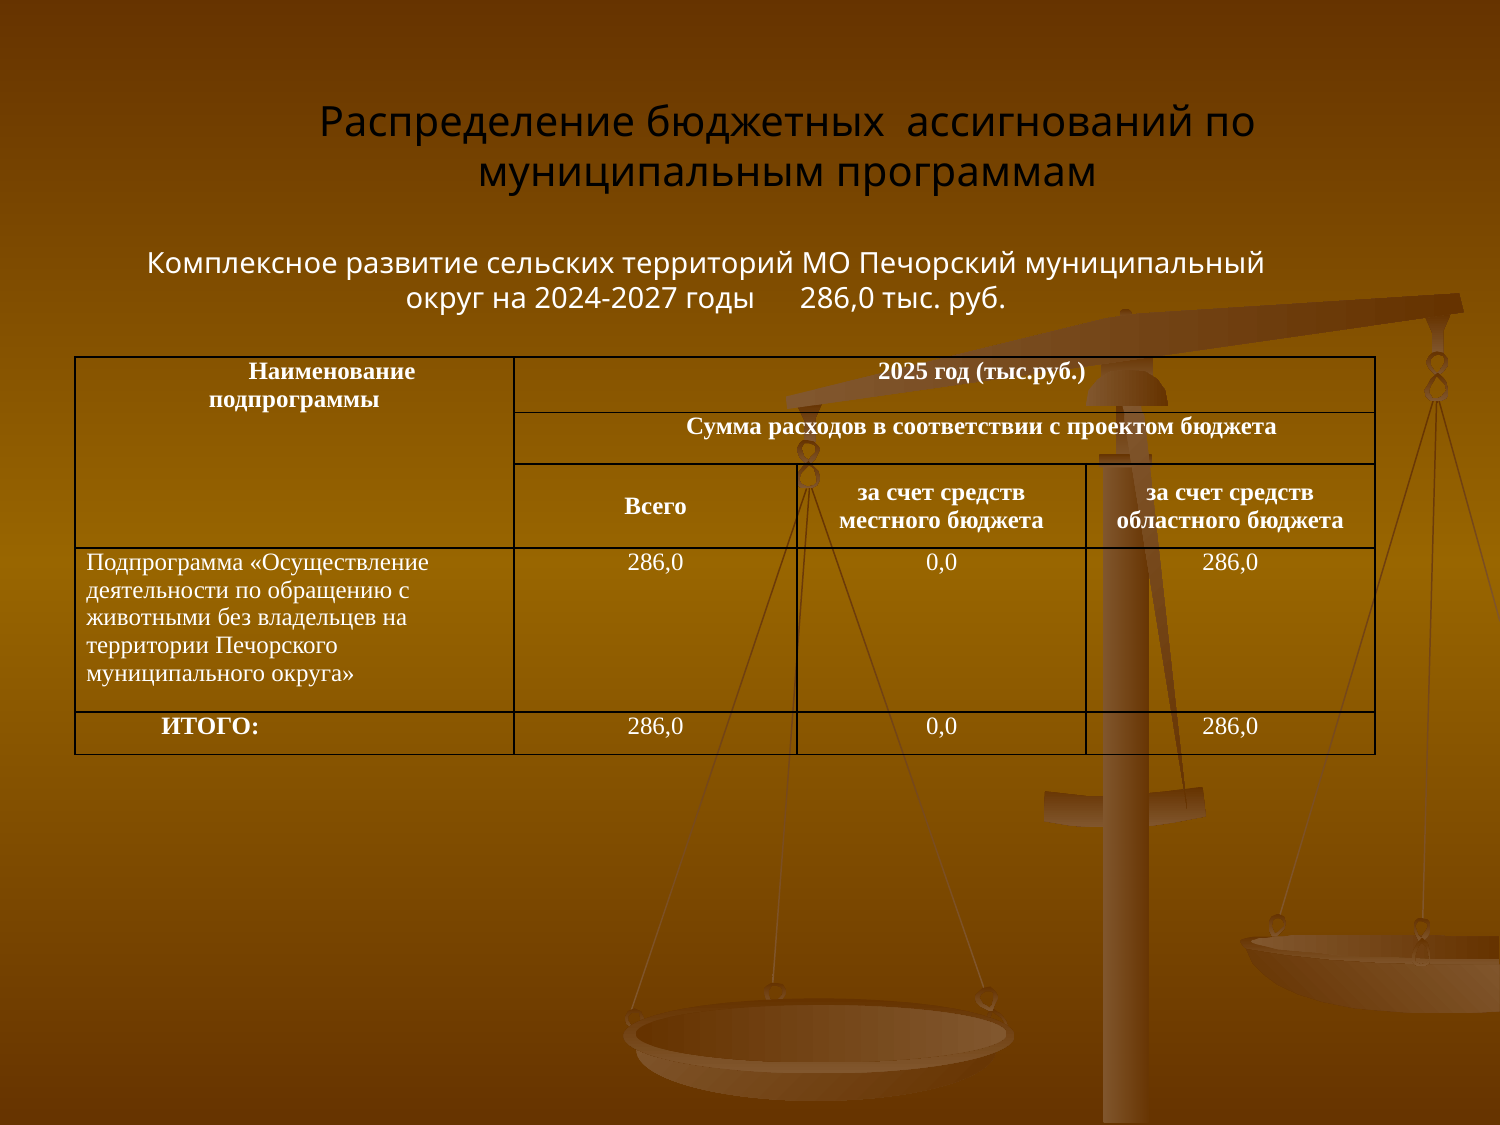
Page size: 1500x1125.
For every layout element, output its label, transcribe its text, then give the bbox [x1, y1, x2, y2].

table_cell 286,0 [515, 549, 796, 711]
table_cell 0,0 [798, 713, 1085, 754]
table_header Наименование подпрограммы [76, 358, 513, 547]
table_cell за счет средств областного бюджета [1087, 465, 1374, 547]
table_cell Всего [515, 465, 796, 547]
text_box Распределение бюджетных ассигнований по муниципальным программам [174, 87, 1400, 203]
table_cell 286,0 [515, 713, 796, 754]
table_cell 286,0 [1087, 713, 1374, 754]
table_cell 286,0 [1087, 549, 1374, 711]
table_header 2025 год (тыс.руб.) [515, 358, 1374, 412]
text_box Комплексное развитие сельских территорий МО Печорский муниципальный округ на 2024-2027 годы 286,0 тыс. руб. [112, 237, 1300, 323]
table_cell за счет средств местного бюджета [798, 465, 1085, 547]
table_cell Подпрограмма «Осуществление деятельности по обращению с животными без владельцев на территории Печорского муниципального округа» [76, 549, 513, 711]
table_cell ИТОГО: [76, 713, 513, 754]
table_cell 0,0 [798, 549, 1085, 711]
table_cell Сумма расходов в соответствии с проектом бюджета [515, 413, 1374, 463]
